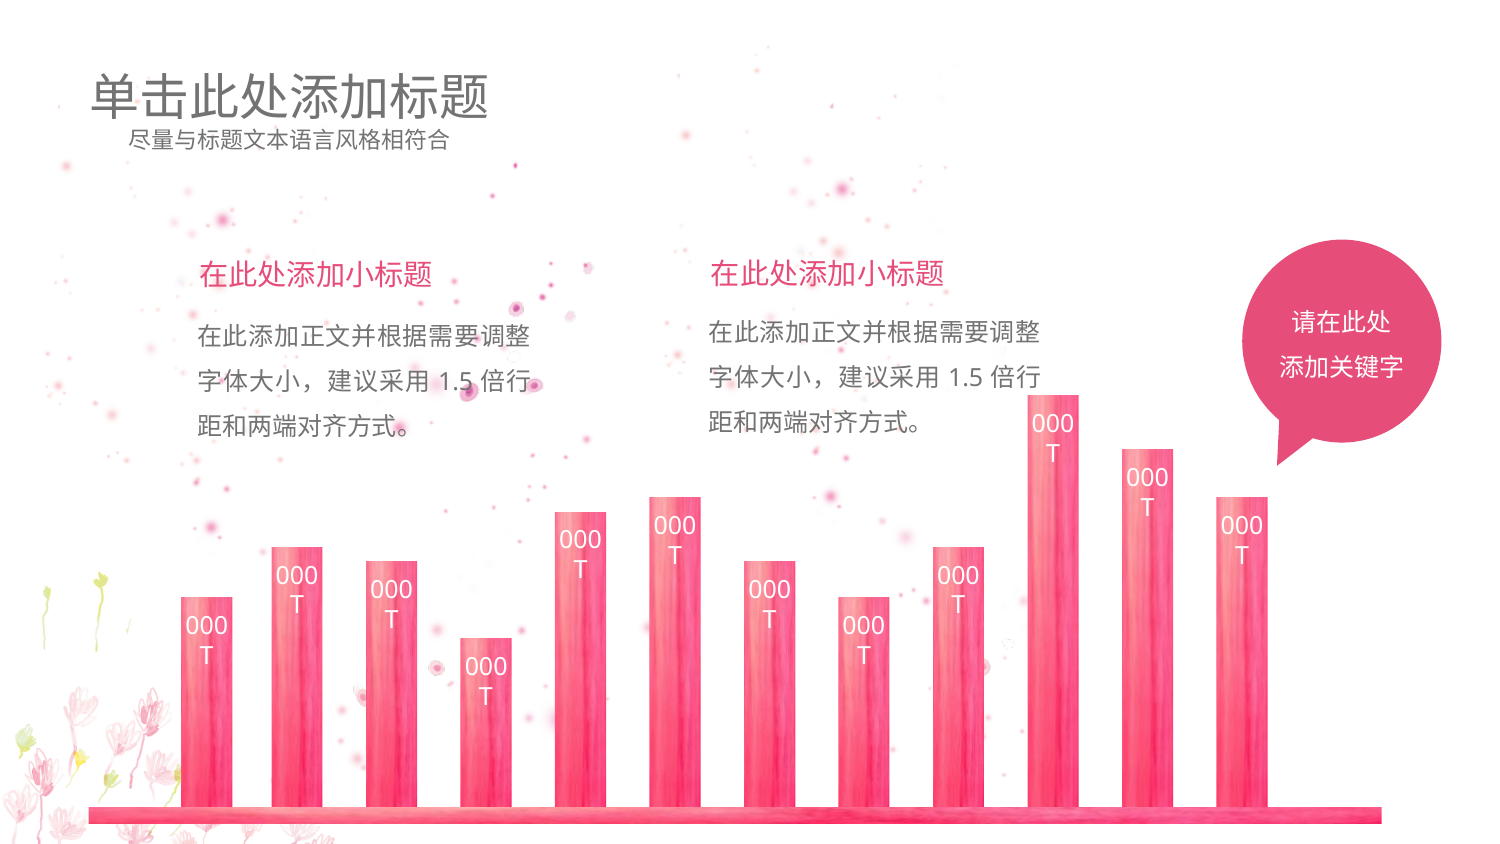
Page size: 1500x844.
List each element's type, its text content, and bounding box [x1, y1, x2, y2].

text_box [184, 248, 532, 450]
picture [0, 0, 1423, 844]
text_box 000T [179, 595, 234, 806]
text_box 000T [931, 545, 986, 806]
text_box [695, 247, 1042, 447]
text_box 000T [1025, 393, 1081, 806]
text_box 000T [1214, 495, 1270, 806]
text_box 000T [364, 560, 419, 806]
text_box 000T [553, 510, 608, 806]
text_box 单击此处添加标题 尽量与标题文本语言风格相符合 [41, 58, 538, 161]
text_box 000T [836, 595, 892, 806]
text_box 000T [1120, 447, 1175, 806]
text_box 000T [269, 545, 325, 806]
text_box 000T [647, 495, 703, 806]
text_box 000T [742, 560, 797, 806]
text_box 000T [458, 637, 514, 806]
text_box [1241, 239, 1442, 443]
text_box [86, 806, 1384, 826]
